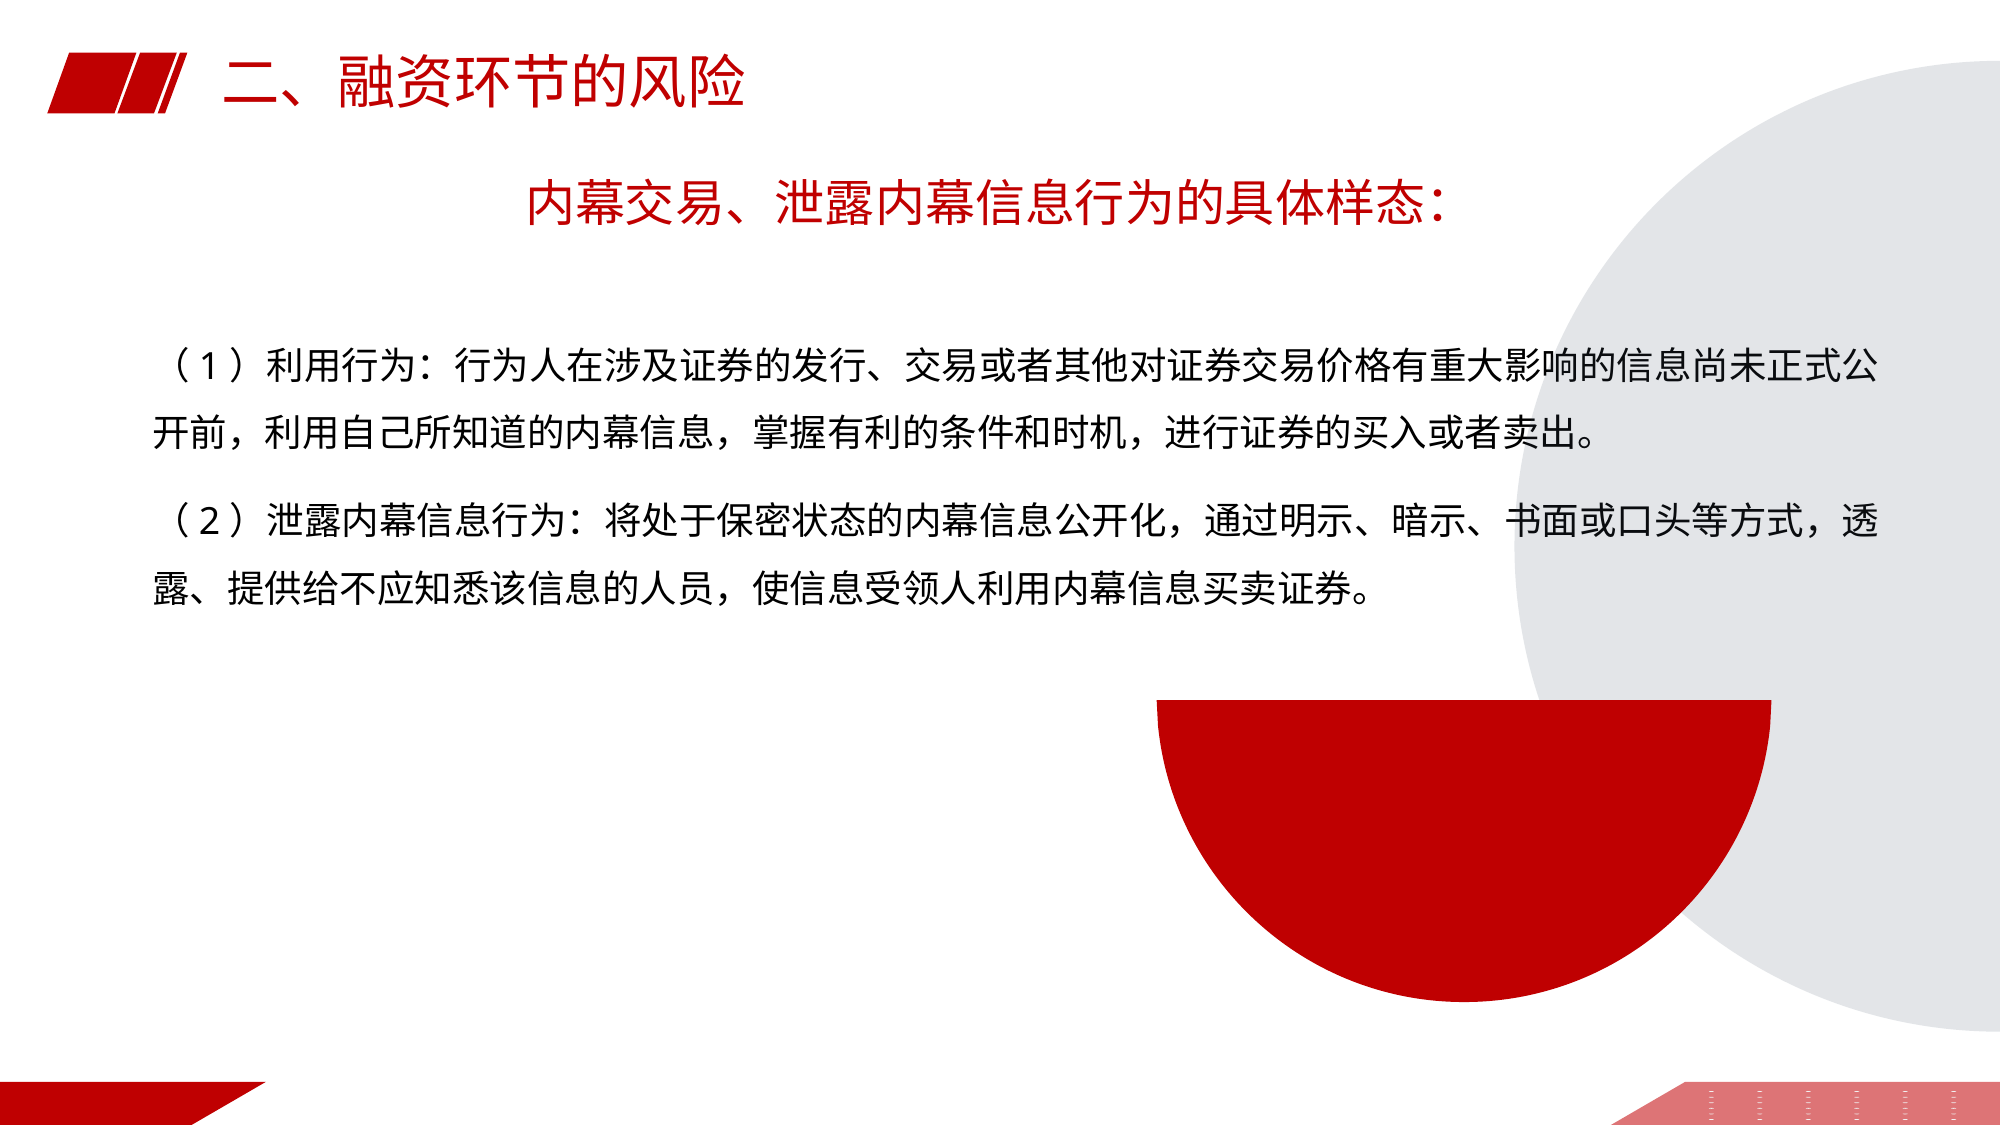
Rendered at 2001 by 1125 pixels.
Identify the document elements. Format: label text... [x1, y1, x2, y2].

text_box 二、融资环节的风险 [206, 51, 887, 118]
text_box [1156, 60, 2000, 1032]
list （1）利用行为：行为人在涉及证券的发行、交易或者其他对证券交易价格有重大影响的信息尚未正式公开前，利用自己所知道的内幕信息，掌握有利的条件和时机，进行证券的买入或者卖出。 （2）泄露内幕信息行为：将处于保密状态的内幕信息公开化，通过明示、暗示、书面或口头等方式，透露、提供给不应知悉该信息的人员，使信息受领人利用内幕信息买卖证券。 [137, 311, 1156, 671]
title 内幕交易、泄露内幕信息行为的具体样态： [506, 150, 1156, 261]
